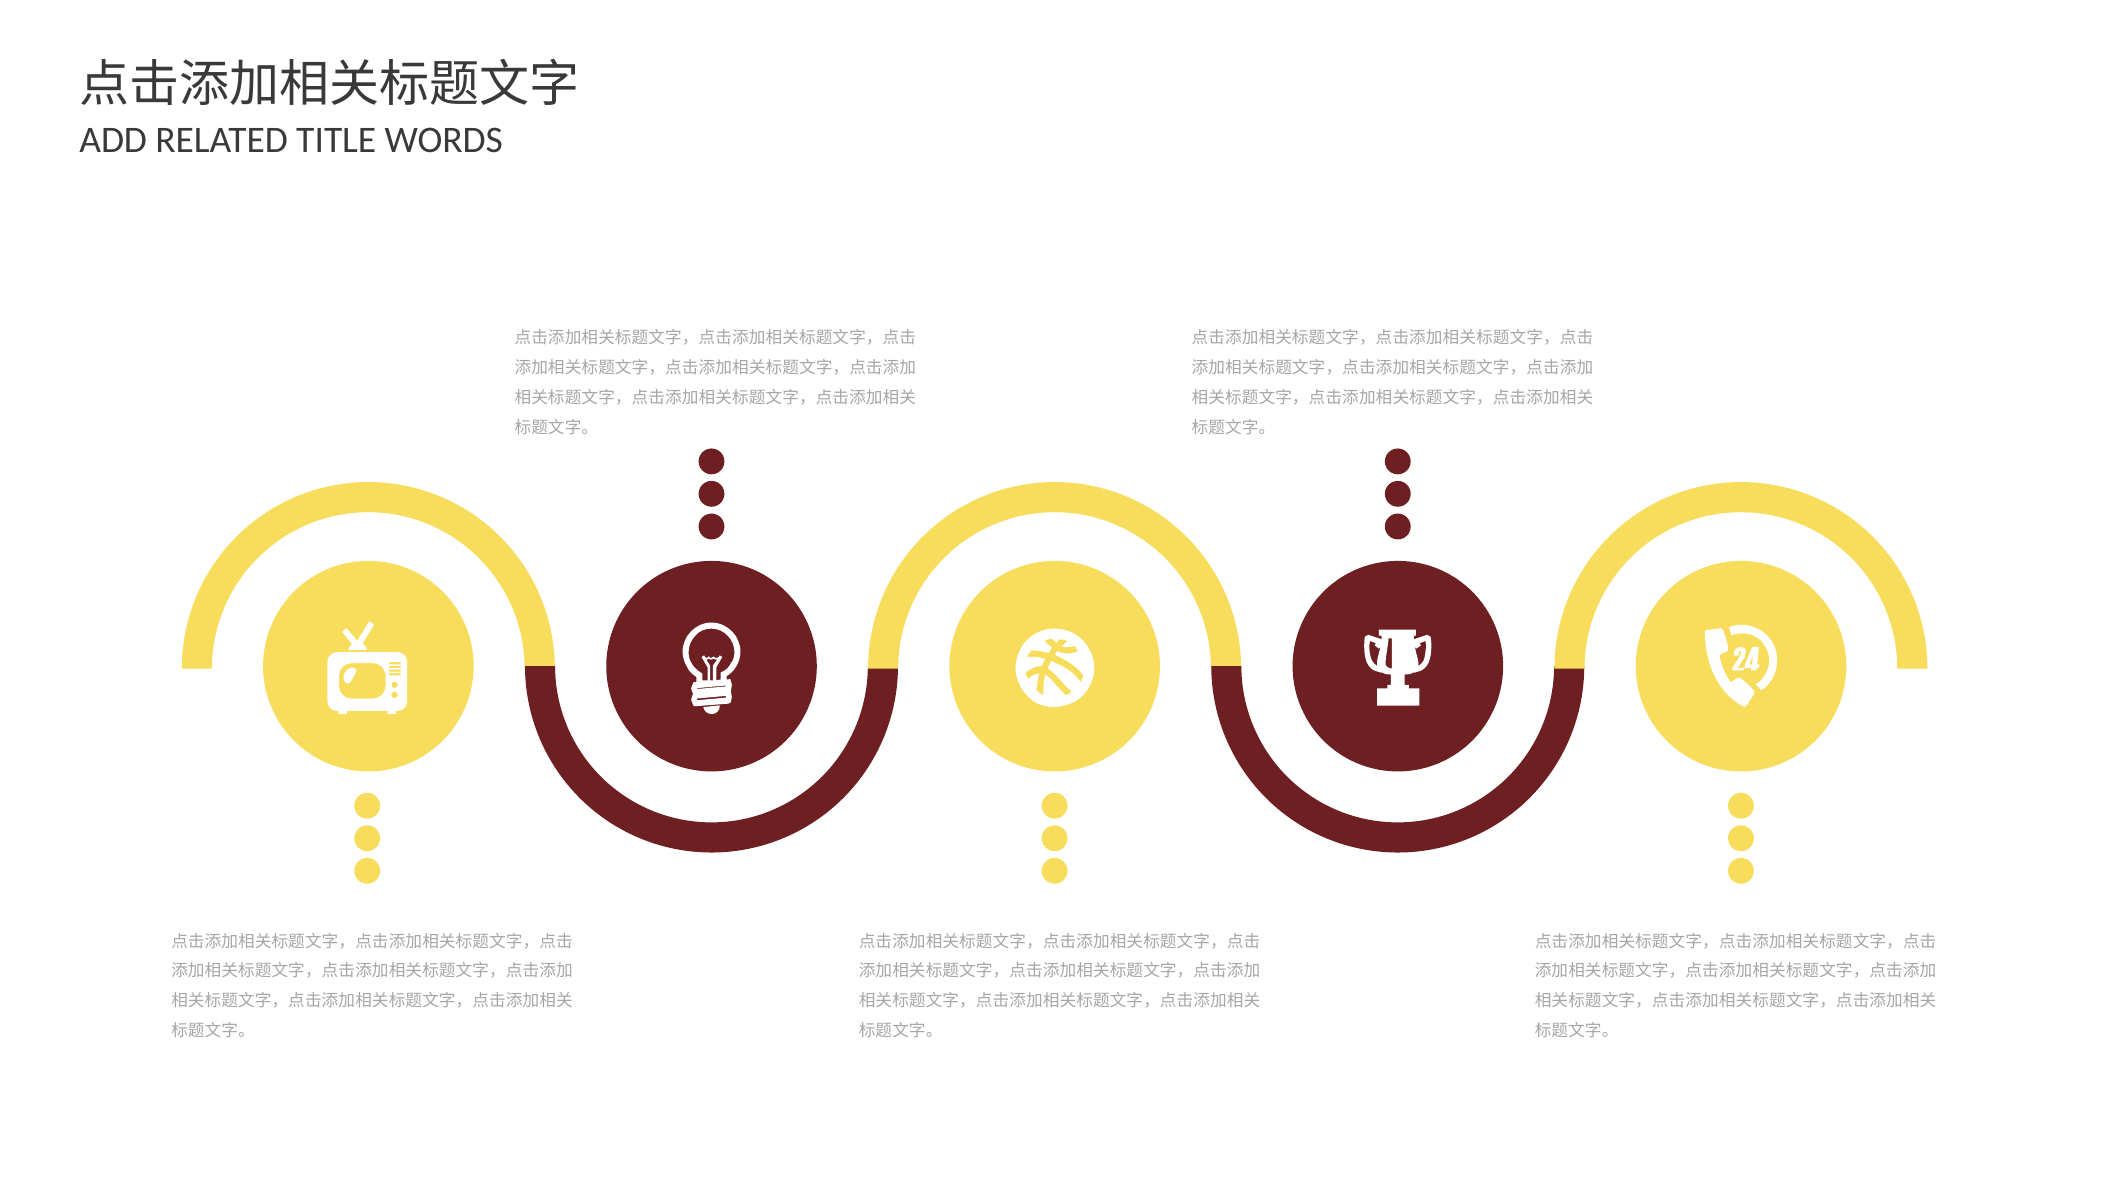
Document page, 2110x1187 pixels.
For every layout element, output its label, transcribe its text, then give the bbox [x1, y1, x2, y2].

text_box 点击添加相关标题文字，点击添加相关标题文字，点击添加相关标题文字，点击添加相关标题文字，点击添加相关标题文字，点击添加相关标题文字，点击添加相关标题文字。 [156, 912, 599, 1048]
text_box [1384, 448, 1411, 540]
text_box 点击添加相关标题文字，点击添加相关标题文字，点击添加相关标题文字，点击添加相关标题文字，点击添加相关标题文字，点击添加相关标题文字，点击添加相关标题文字。 [1520, 912, 1962, 1048]
text_box 点击添加相关标题文字，点击添加相关标题文字，点击添加相关标题文字，点击添加相关标题文字，点击添加相关标题文字，点击添加相关标题文字，点击添加相关标题文字。 [499, 309, 942, 445]
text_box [1292, 560, 1504, 772]
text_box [949, 560, 1160, 772]
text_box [263, 560, 474, 772]
text_box 点击添加相关标题文字，点击添加相关标题文字，点击添加相关标题文字，点击添加相关标题文字，点击添加相关标题文字，点击添加相关标题文字，点击添加相关标题文字。 [1176, 309, 1619, 445]
text_box ADD RELATED TITLE WORDS [63, 107, 520, 169]
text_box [1635, 560, 1847, 772]
text_box 点击添加相关标题文字，点击添加相关标题文字，点击添加相关标题文字，点击添加相关标题文字，点击添加相关标题文字，点击添加相关标题文字，点击添加相关标题文字。 [844, 912, 1286, 1048]
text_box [1041, 792, 1068, 884]
text_box 点击添加相关标题文字 [63, 43, 596, 120]
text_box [354, 792, 381, 884]
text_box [1727, 792, 1754, 884]
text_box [181, 479, 1928, 856]
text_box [698, 448, 725, 540]
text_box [606, 560, 817, 772]
